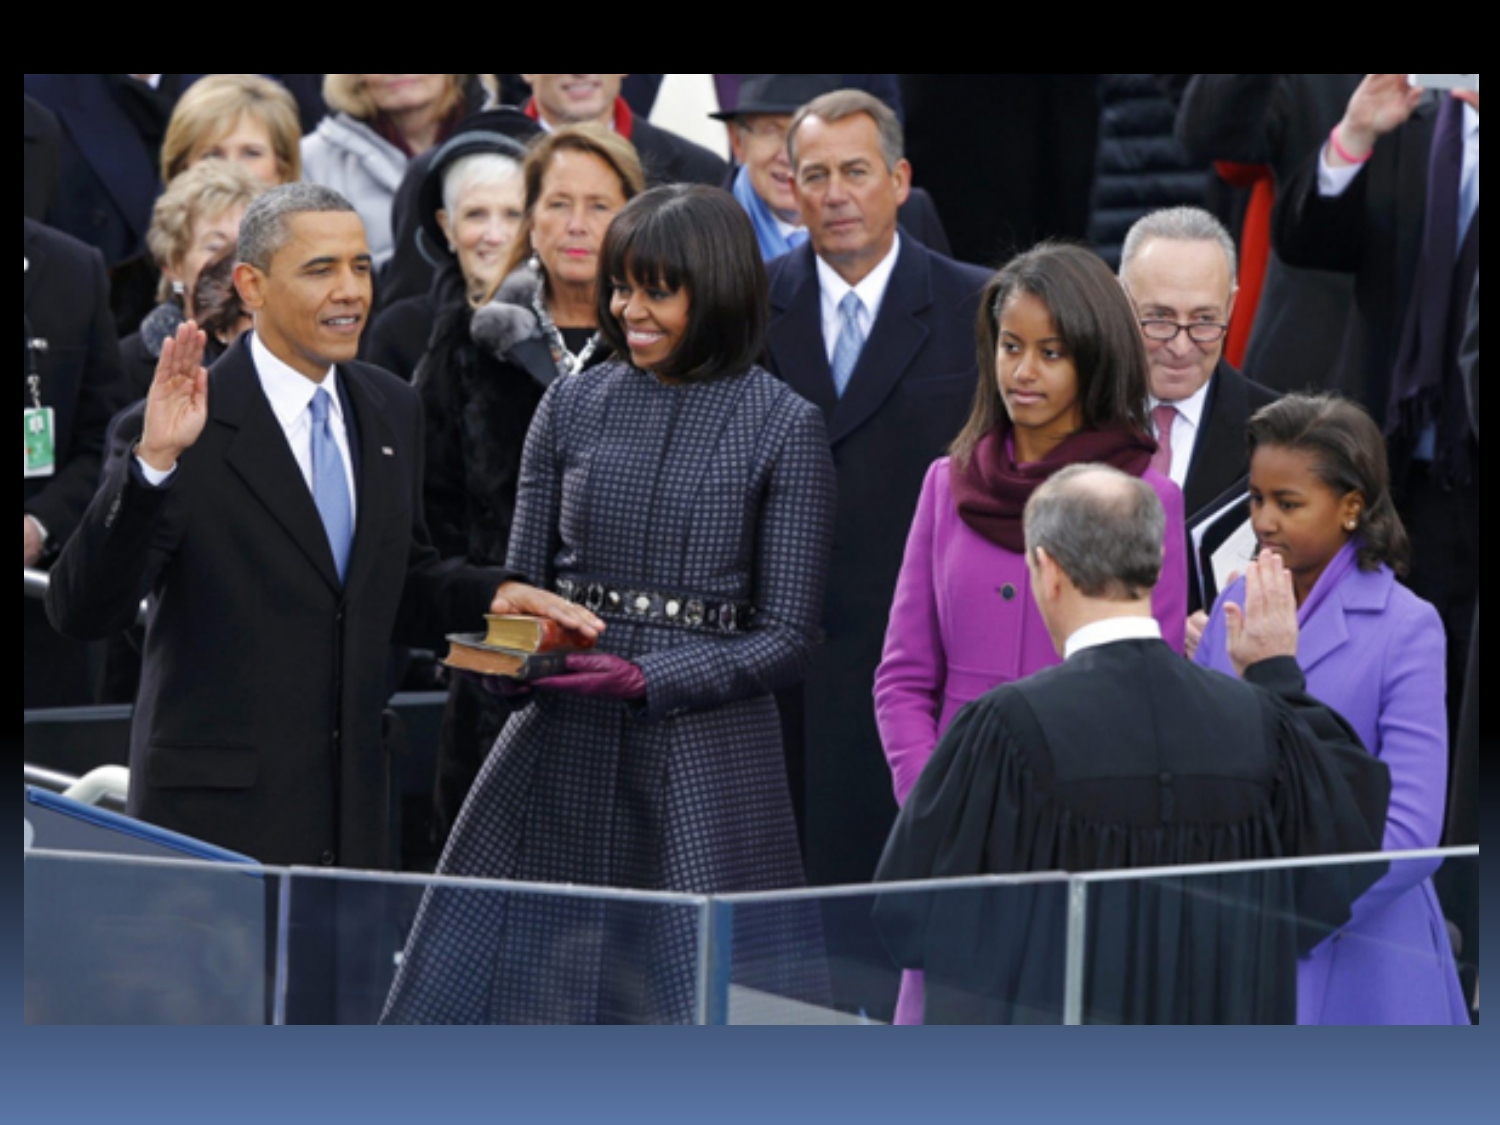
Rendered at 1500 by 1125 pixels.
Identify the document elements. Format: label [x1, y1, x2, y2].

picture [24, 74, 1480, 1026]
